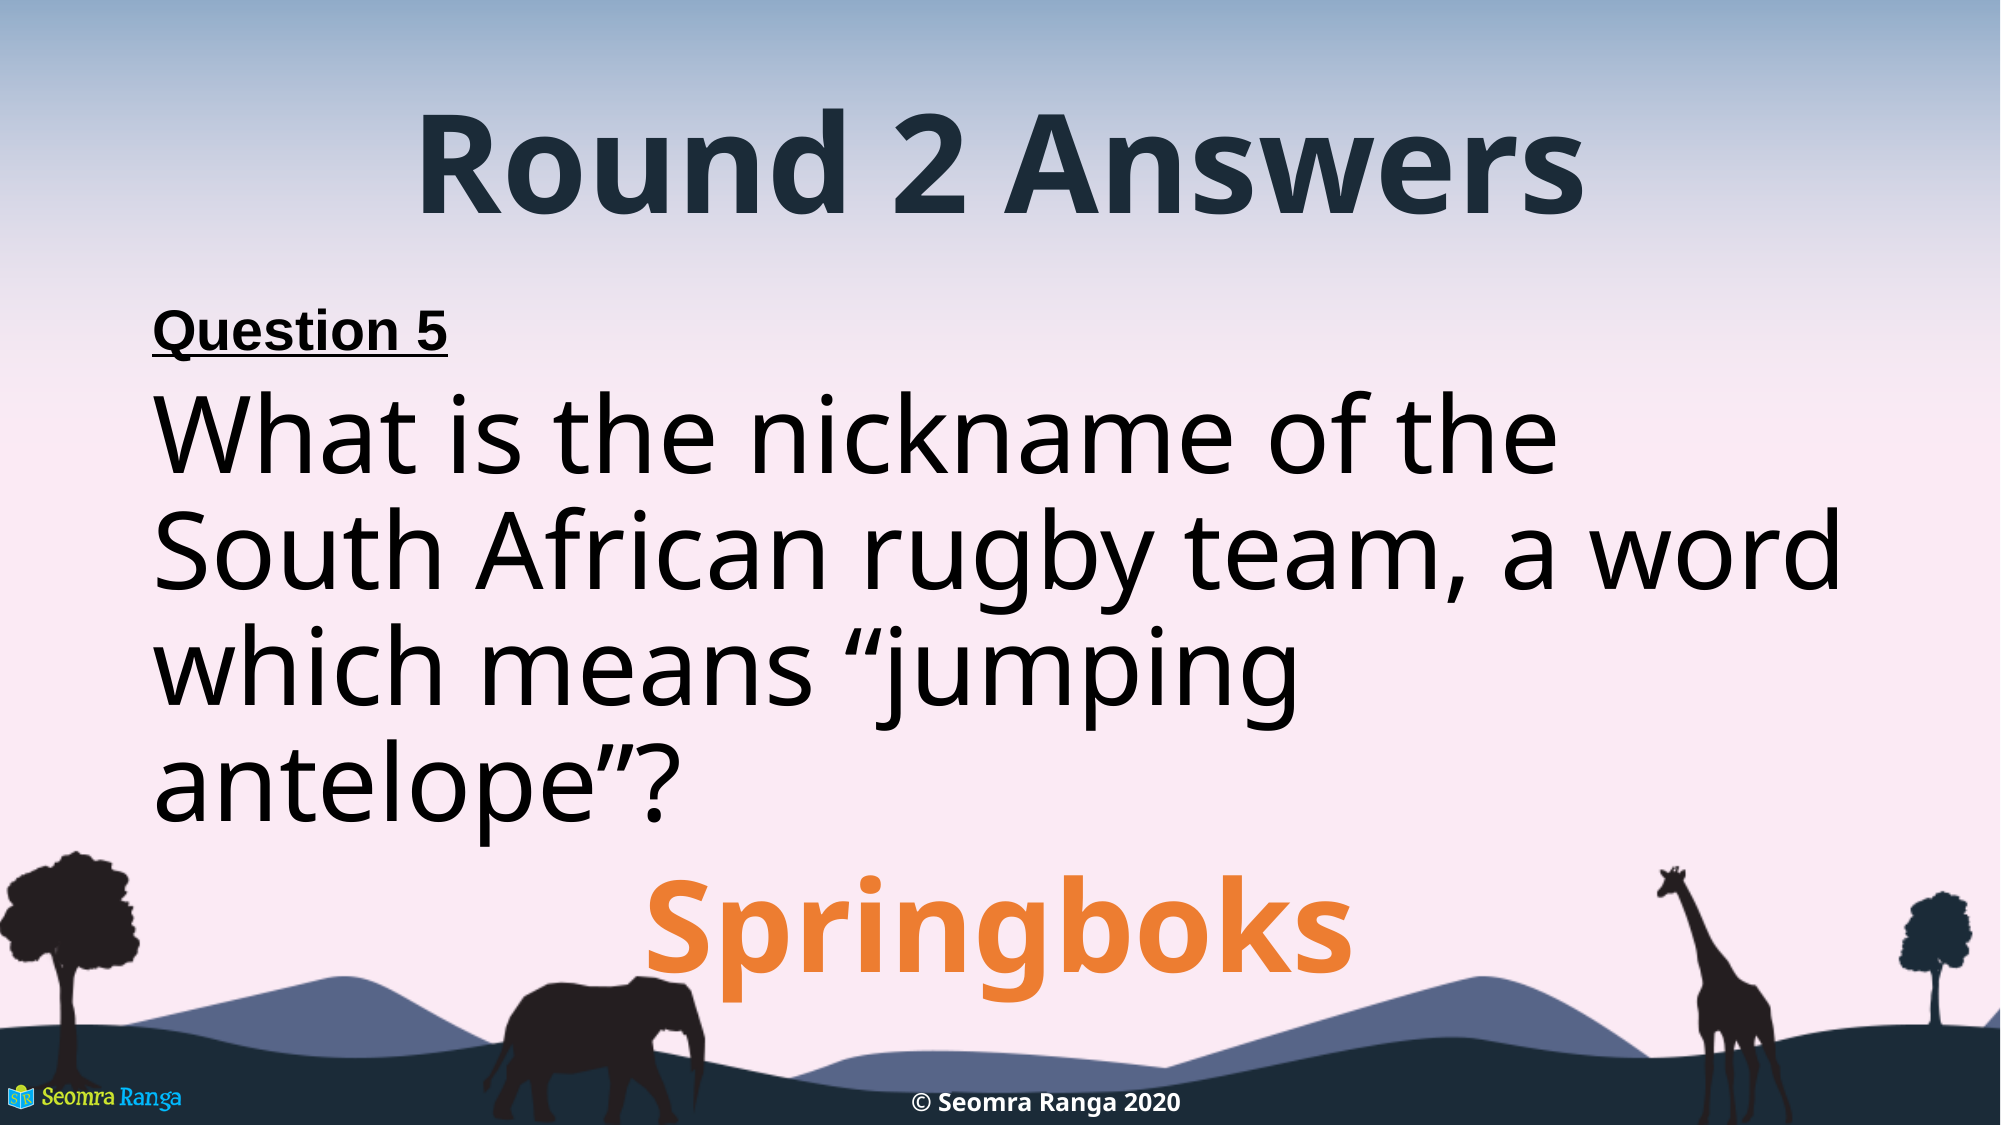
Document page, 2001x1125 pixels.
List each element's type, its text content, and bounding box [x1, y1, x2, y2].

text_box © Seomra Ranga 2020 www.seomraranga.com [762, 1079, 1330, 1125]
list Question 5 What is the nickname of the South African rugby team, a word which means “jumping antelope”? Springboks [137, 293, 1863, 1014]
title Round 2 Answers [137, 59, 1863, 278]
picture [0, 0, 2001, 1125]
